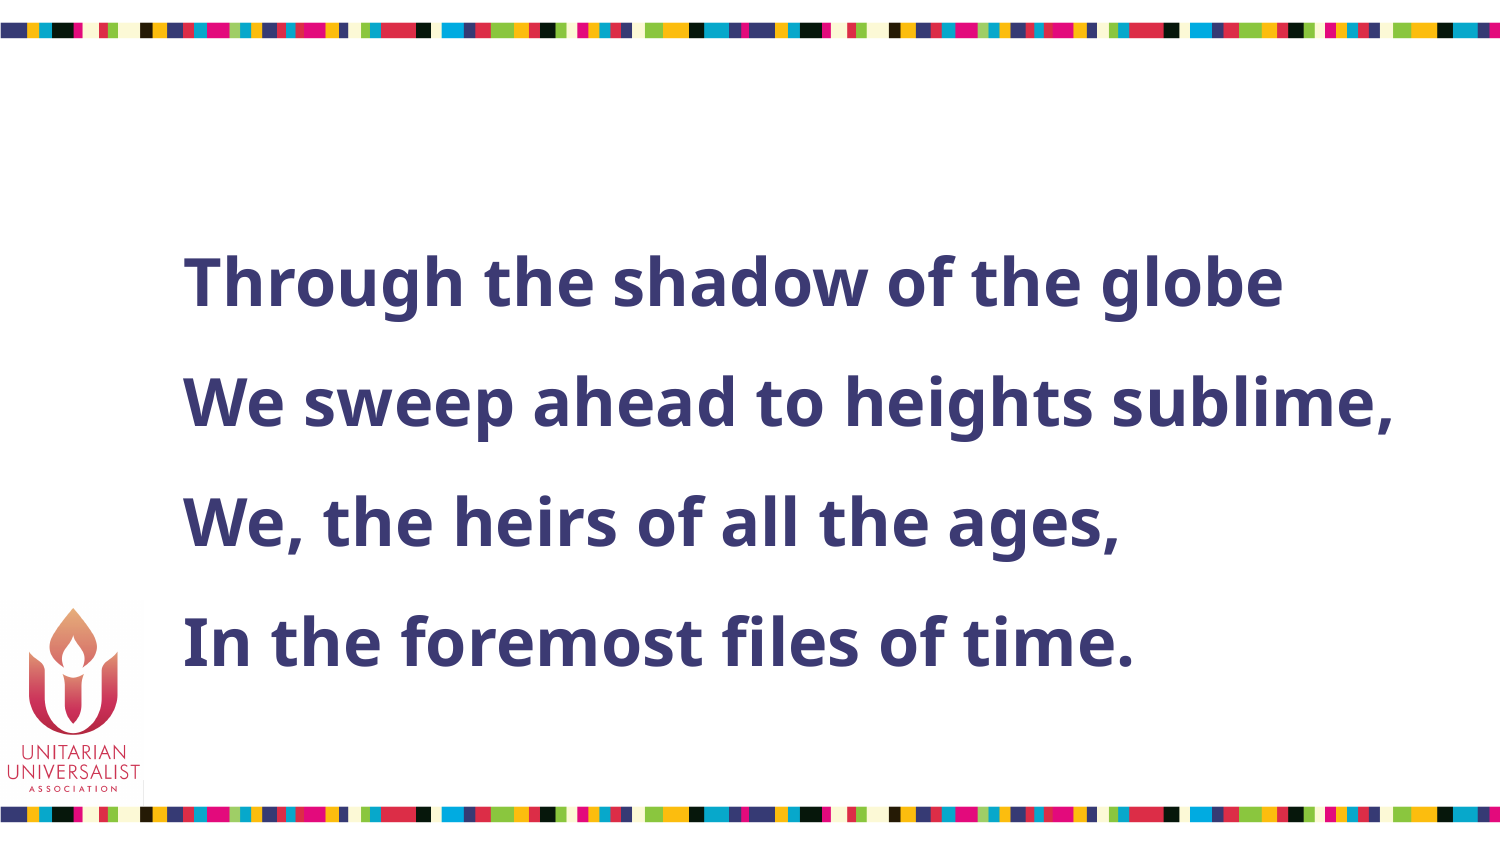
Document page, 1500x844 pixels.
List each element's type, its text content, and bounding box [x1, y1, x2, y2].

picture [0, 600, 1500, 824]
text_box Through the shadow of the globe We sweep ahead to heights sublime, We, the heirs of all the ages, In the foremost files of time. [168, 184, 1421, 695]
picture [0, 22, 1500, 40]
